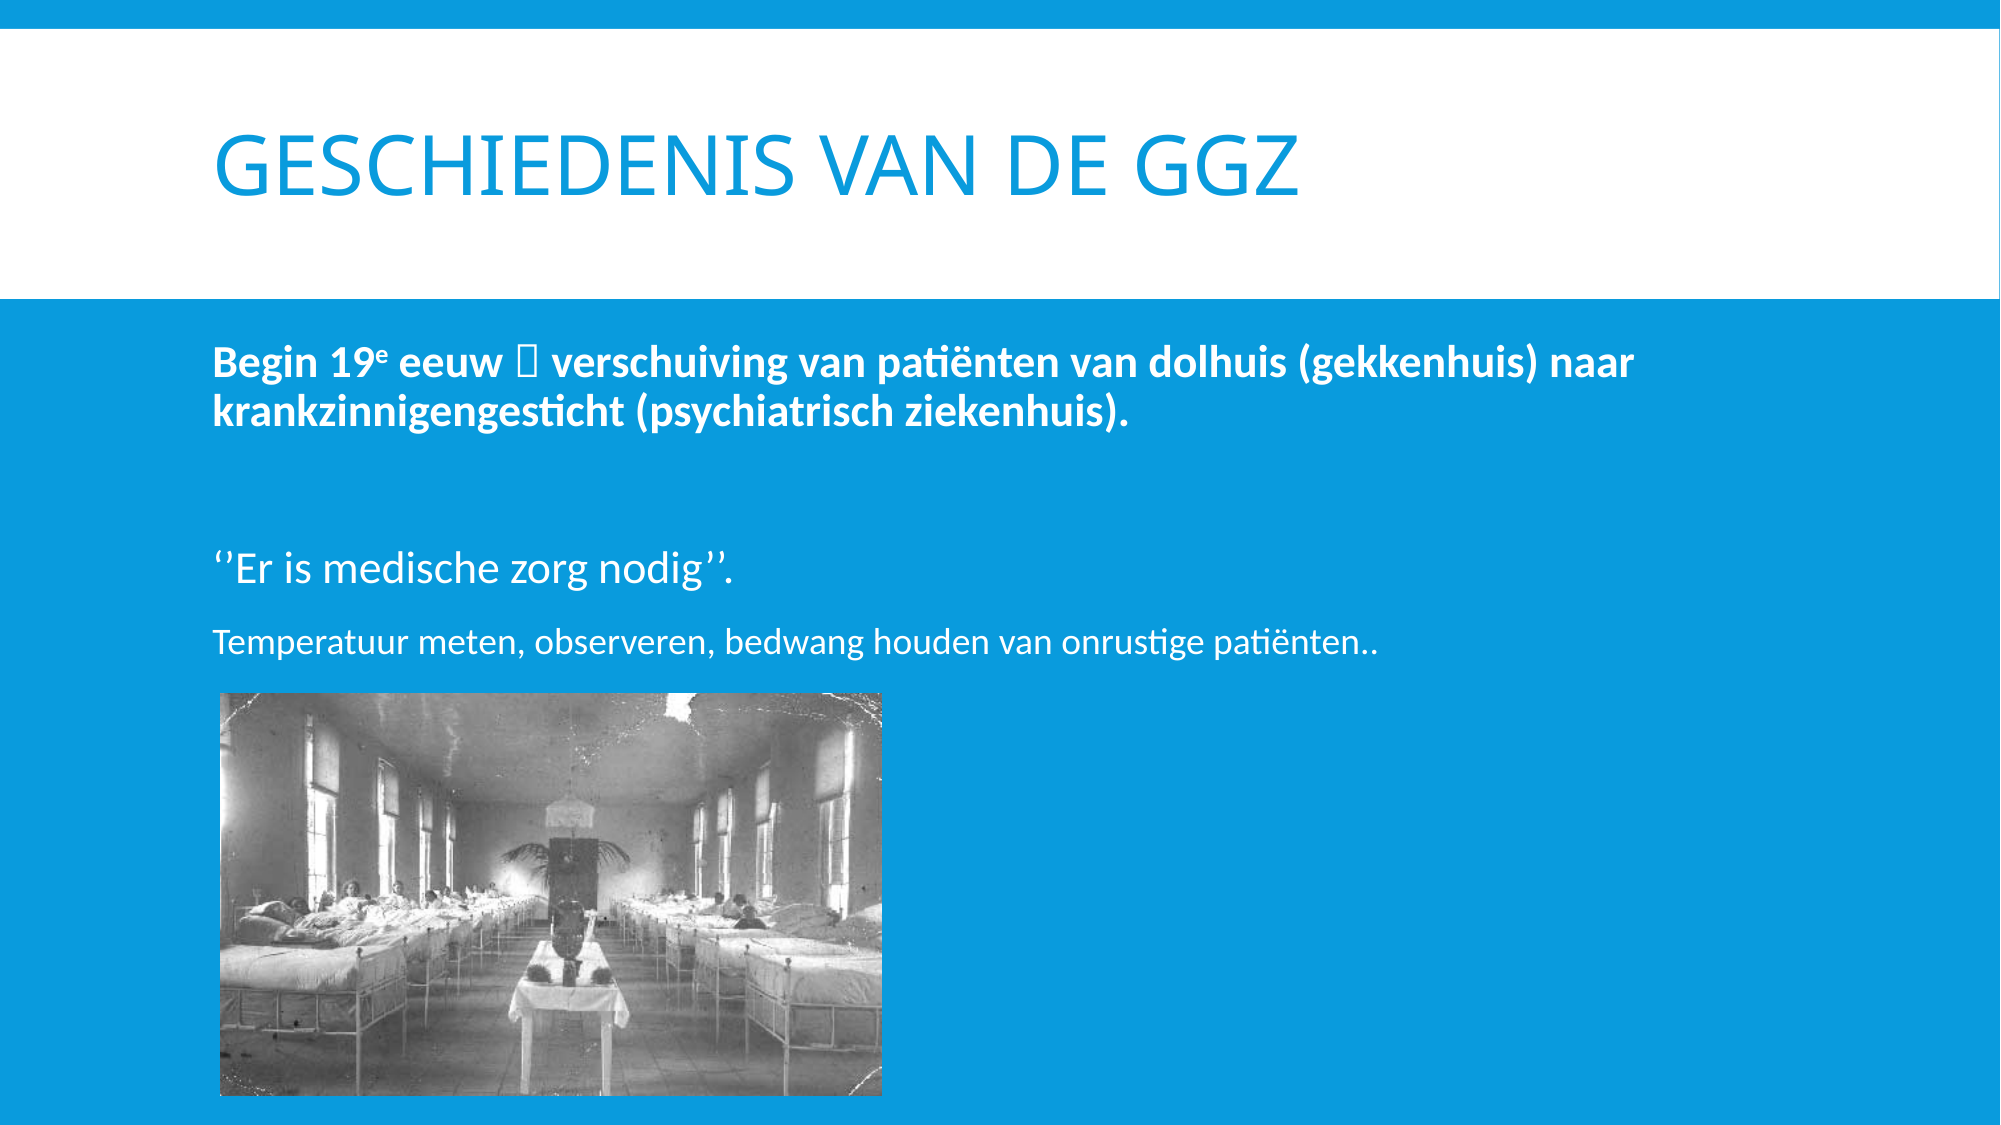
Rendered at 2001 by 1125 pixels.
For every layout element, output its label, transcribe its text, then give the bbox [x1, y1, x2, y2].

picture [221, 694, 881, 1095]
list Begin 19e eeuw  verschuiving van patiënten van dolhuis (gekkenhuis) naar krankzinnigengesticht (psychiatrisch ziekenhuis). ‘’Er is medische zorg nodig’’. Temperatuur meten, observeren, bedwang houden van onrustige patiënten.. [197, 329, 1803, 1020]
title Geschiedenis van de GGZ [197, 46, 1803, 295]
